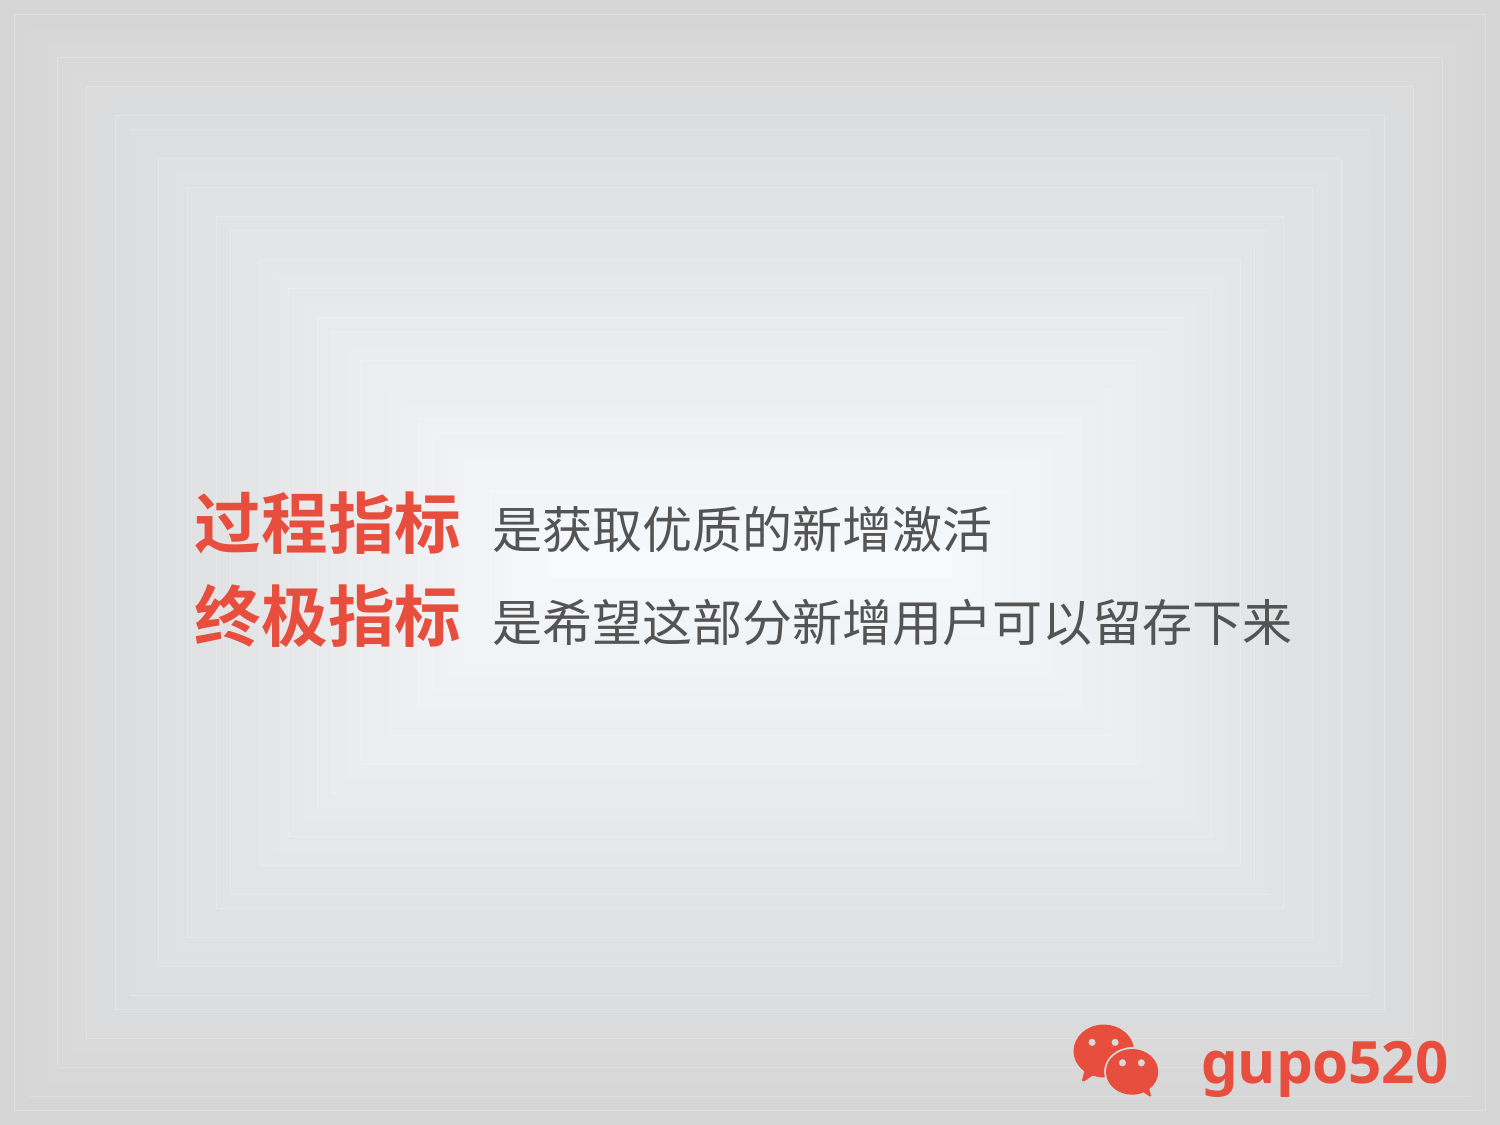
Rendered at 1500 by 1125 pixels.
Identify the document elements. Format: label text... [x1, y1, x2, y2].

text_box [1073, 1018, 1473, 1104]
text_box 过程指标 是获取优质的新增激活 终极指标 是希望这部分新增用户可以留存下来 [180, 460, 1320, 663]
